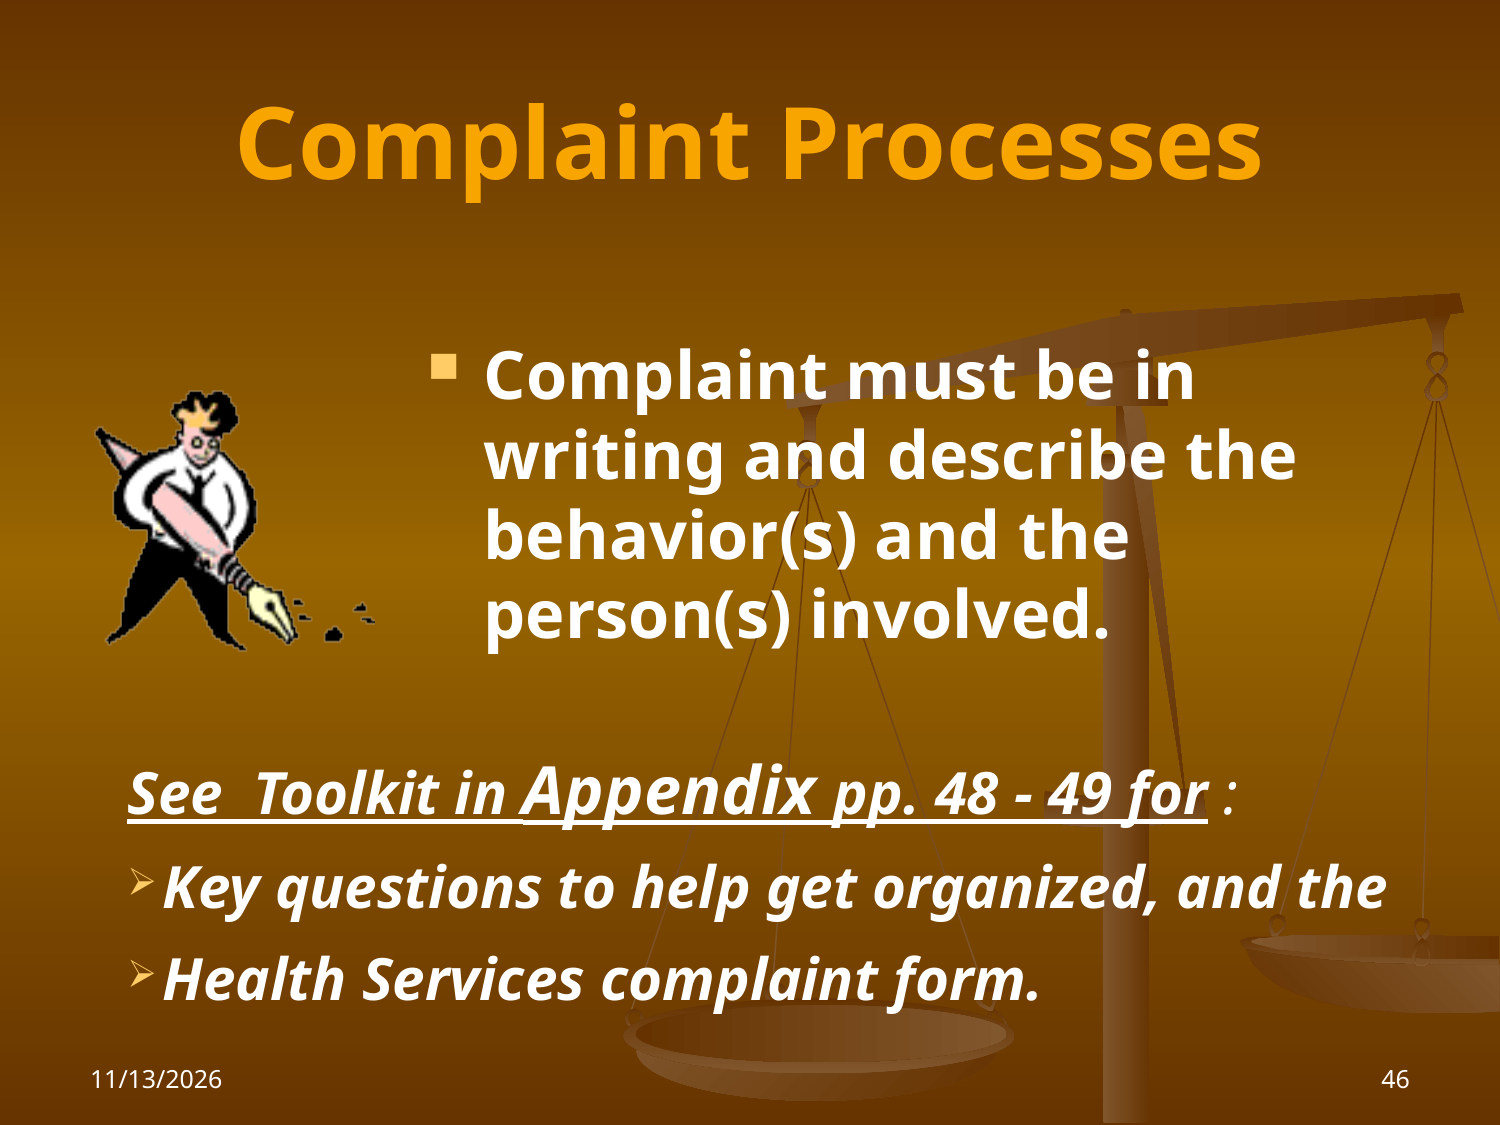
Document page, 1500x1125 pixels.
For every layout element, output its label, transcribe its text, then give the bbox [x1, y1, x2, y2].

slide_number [74, 1029, 426, 1106]
picture [62, 374, 376, 688]
list Complaint must be in writing and describe the behavior(s) and the person(s) involved. [412, 324, 1426, 663]
text_box See Toolkit in Appendix pp. 48 - 49 for : Key questions to help get organized, and the Health Services complaint form. [112, 749, 1450, 1021]
slide_number 46 [1074, 1029, 1426, 1106]
title Complaint Processes [74, 45, 1426, 234]
